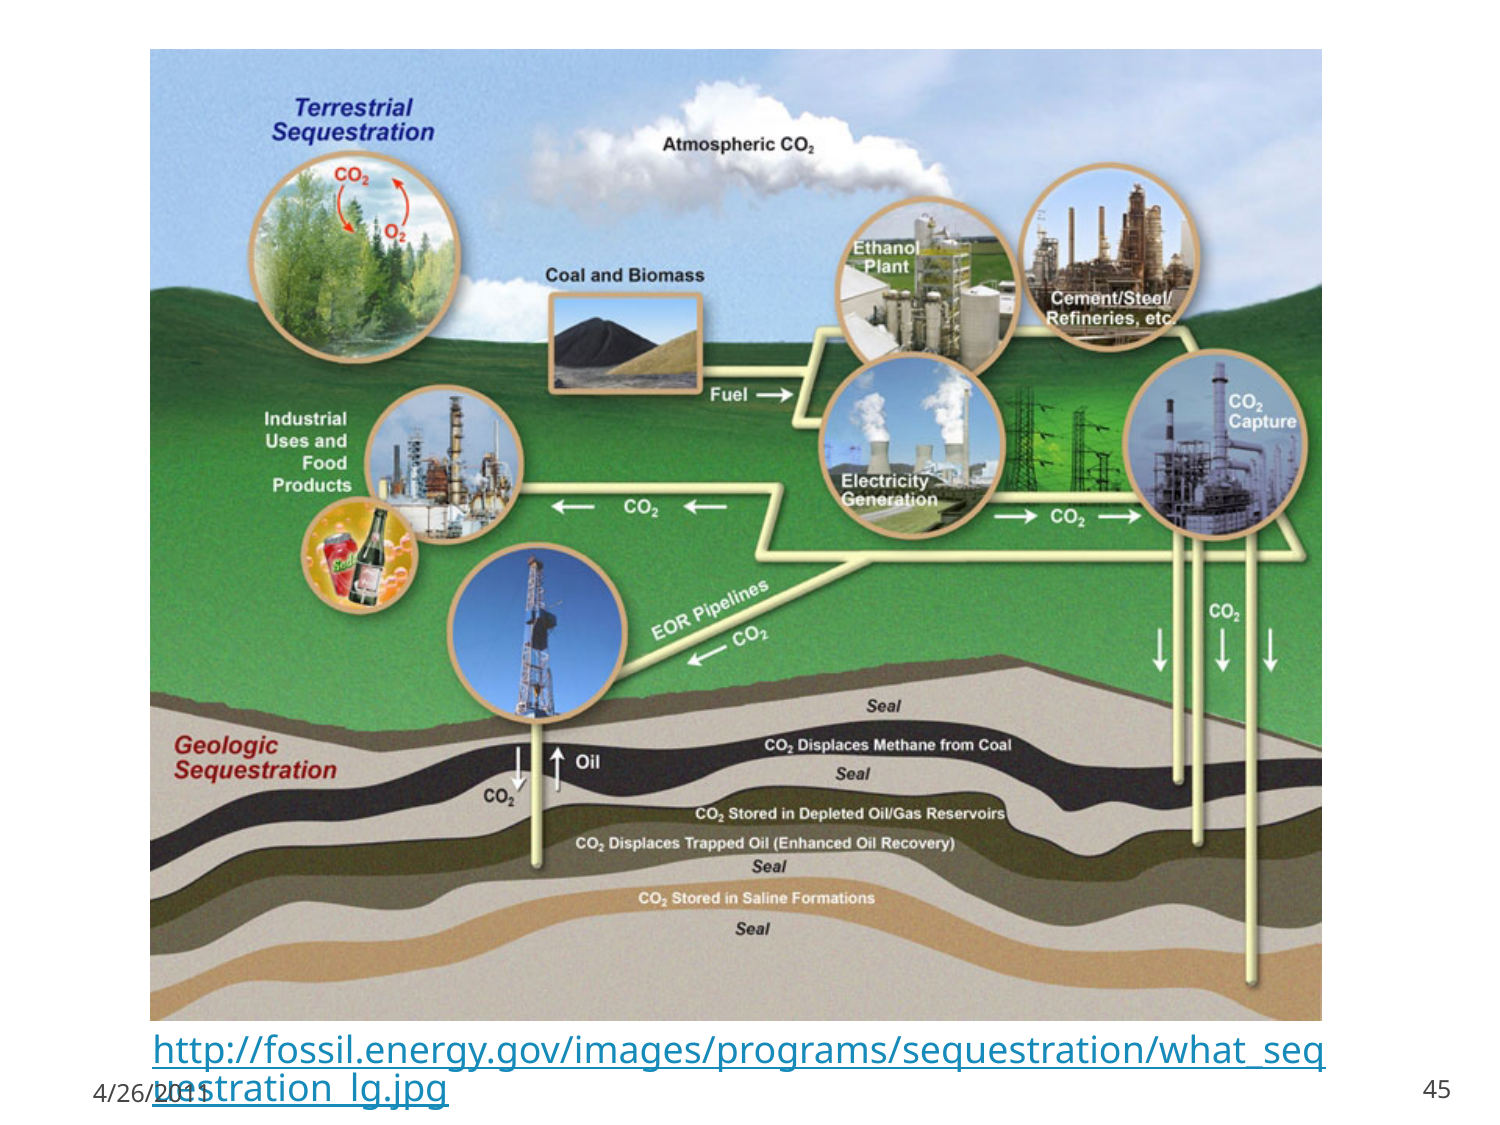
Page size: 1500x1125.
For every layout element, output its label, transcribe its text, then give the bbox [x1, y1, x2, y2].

picture [149, 49, 1322, 1021]
slide_number 45 [1345, 1062, 1467, 1108]
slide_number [75, 1062, 425, 1108]
text_box http://fossil.energy.gov/images/programs/sequestration/what_sequestration_lg.jpg [137, 1018, 1363, 1085]
